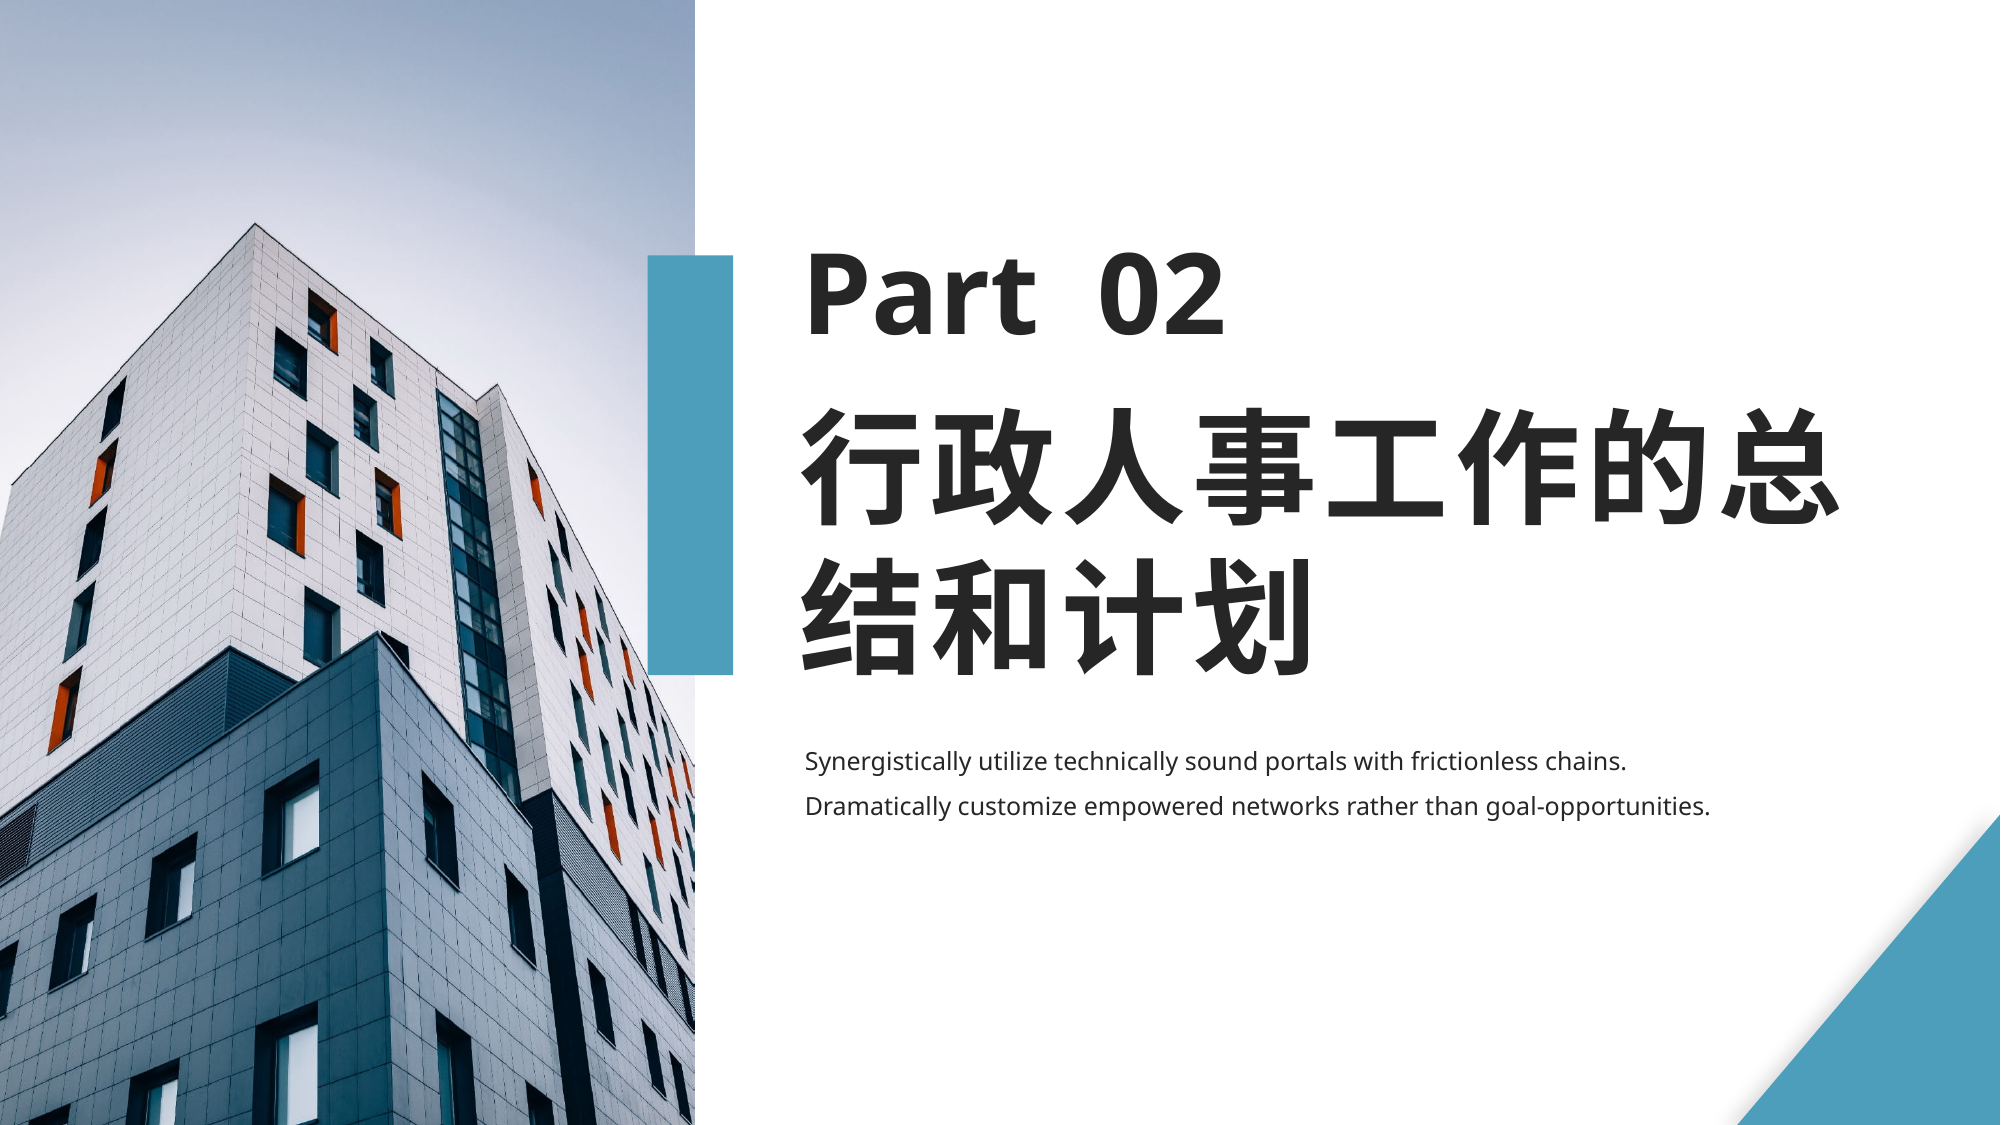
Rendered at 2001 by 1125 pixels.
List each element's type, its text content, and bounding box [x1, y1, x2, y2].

text_box [694, 254, 734, 676]
picture [0, 0, 695, 1125]
text_box [1735, 812, 2000, 1125]
text_box 行政人事工作的总结和计划 [784, 382, 1904, 697]
text_box Part 02 [786, 214, 1242, 365]
text_box Synergistically utilize technically sound portals with frictionless chains. Dramatically customize empowered networks rather than goal-opportunities. [804, 730, 1738, 821]
